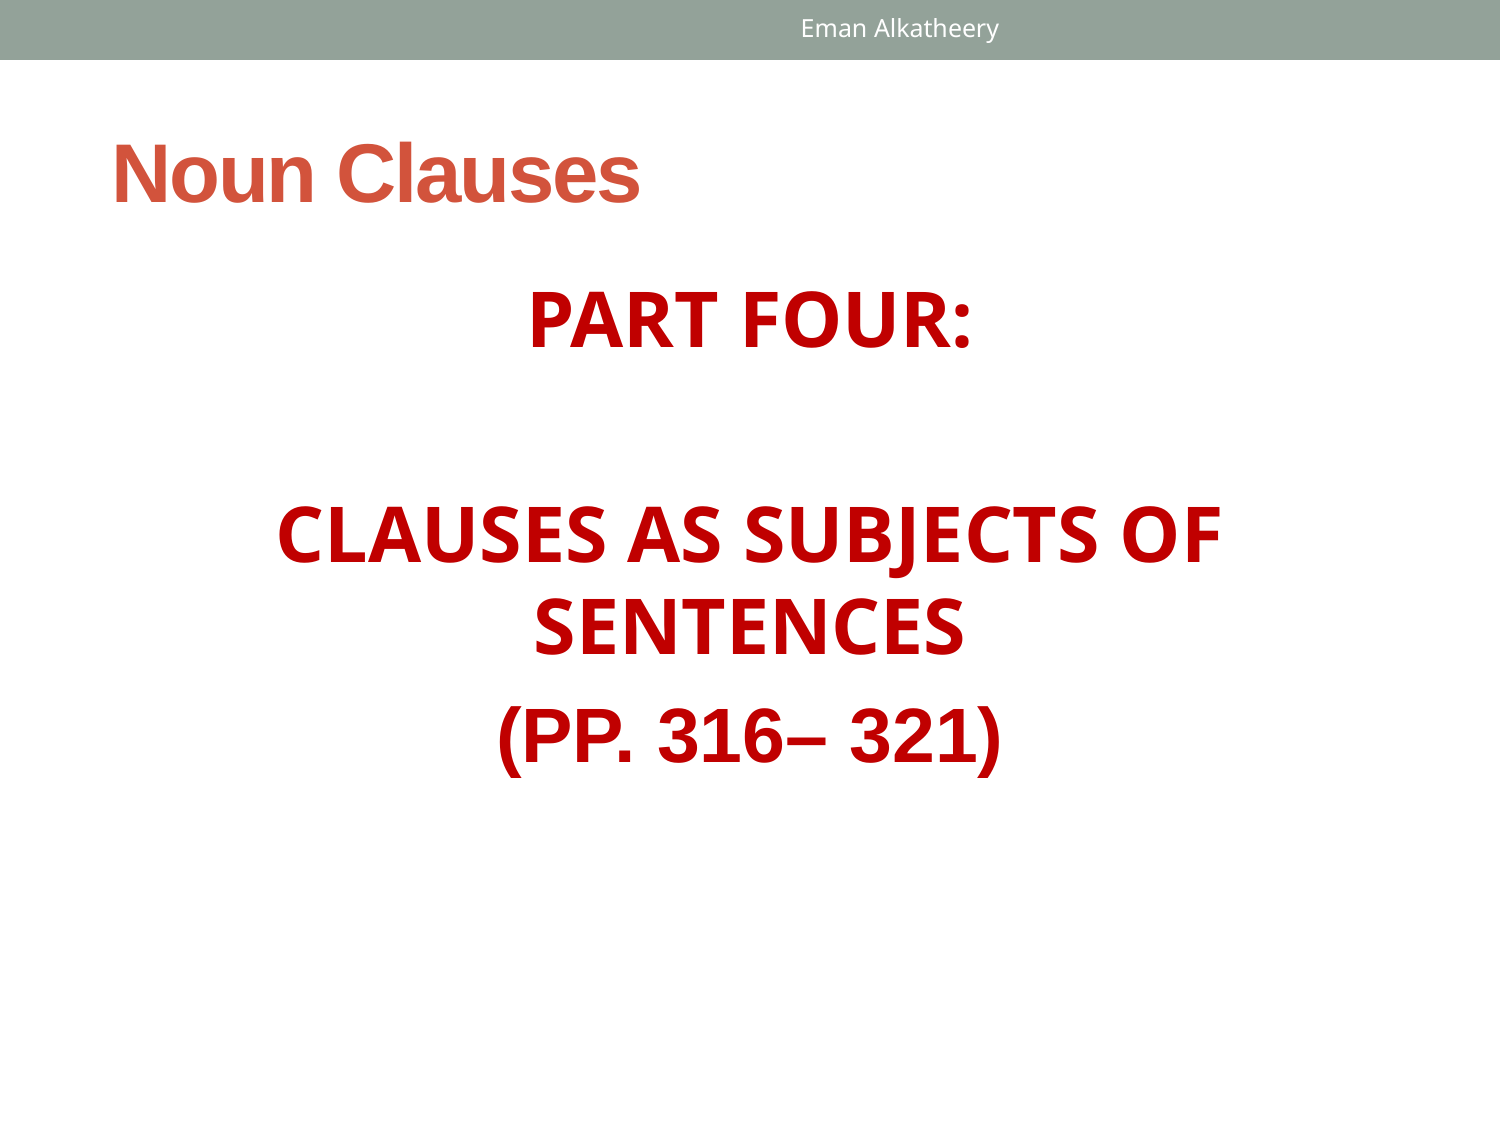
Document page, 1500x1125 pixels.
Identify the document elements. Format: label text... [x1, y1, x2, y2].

footer Eman Alkatheery [562, 3, 1238, 57]
list PART FOUR: CLAUSES AS SUBJECTS OF SENTENCES (PP. 316– 321) [75, 262, 1425, 1063]
title Noun Clauses [75, 87, 1425, 250]
